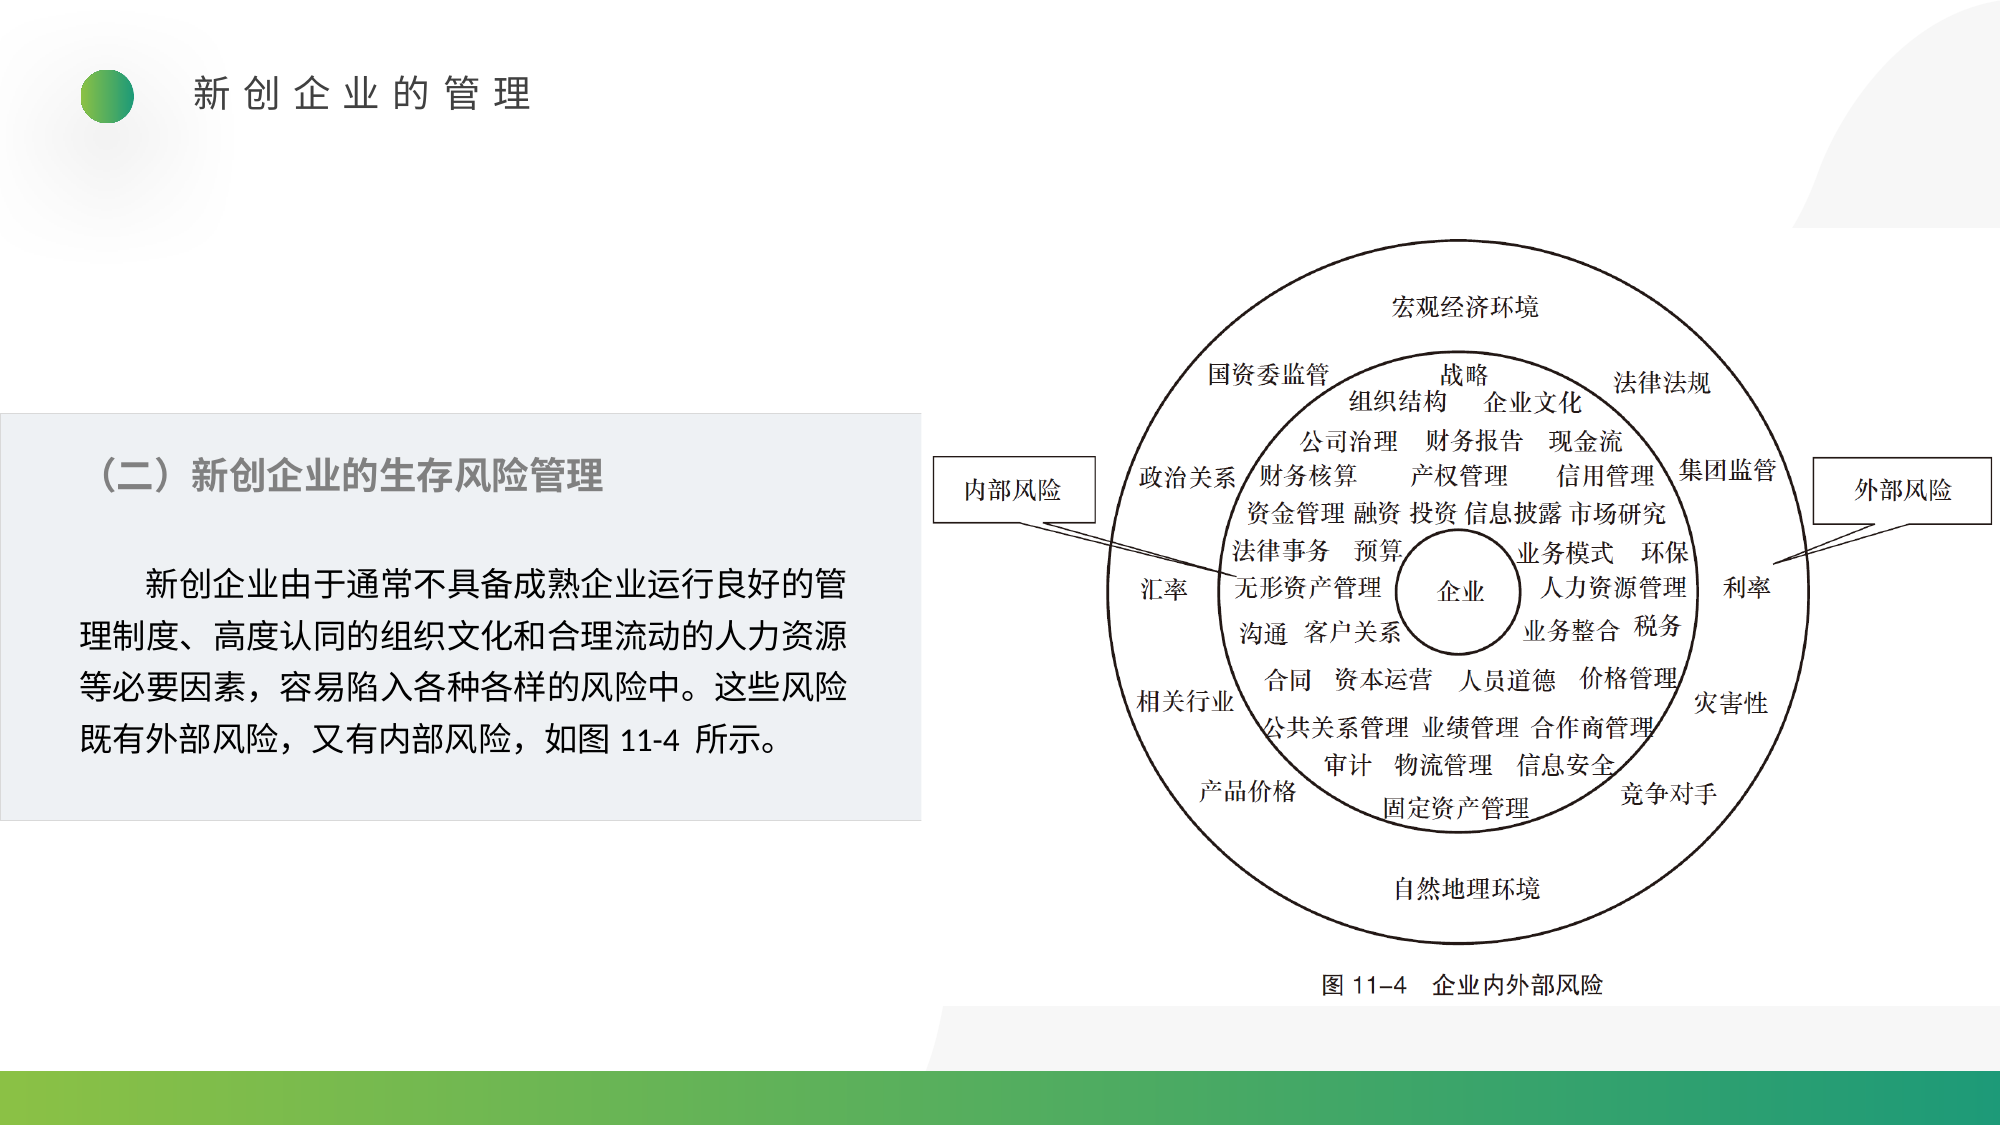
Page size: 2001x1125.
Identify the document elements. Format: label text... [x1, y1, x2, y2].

picture [921, 228, 2000, 1006]
text_box （二）新创企业的生存风险管理 [64, 444, 856, 505]
text_box [0, 412, 921, 822]
text_box 新创企业由于通常不具备成熟企业运行良好的管理制度、高度认同的组织文化和合理流动的人力资源等必要因素，容易陷入各种各样的风险中。这些风险既有外部风险，又有内部风险，如图11-4 所示。 [64, 543, 863, 766]
text_box 新创企业的管理 [178, 62, 1480, 123]
